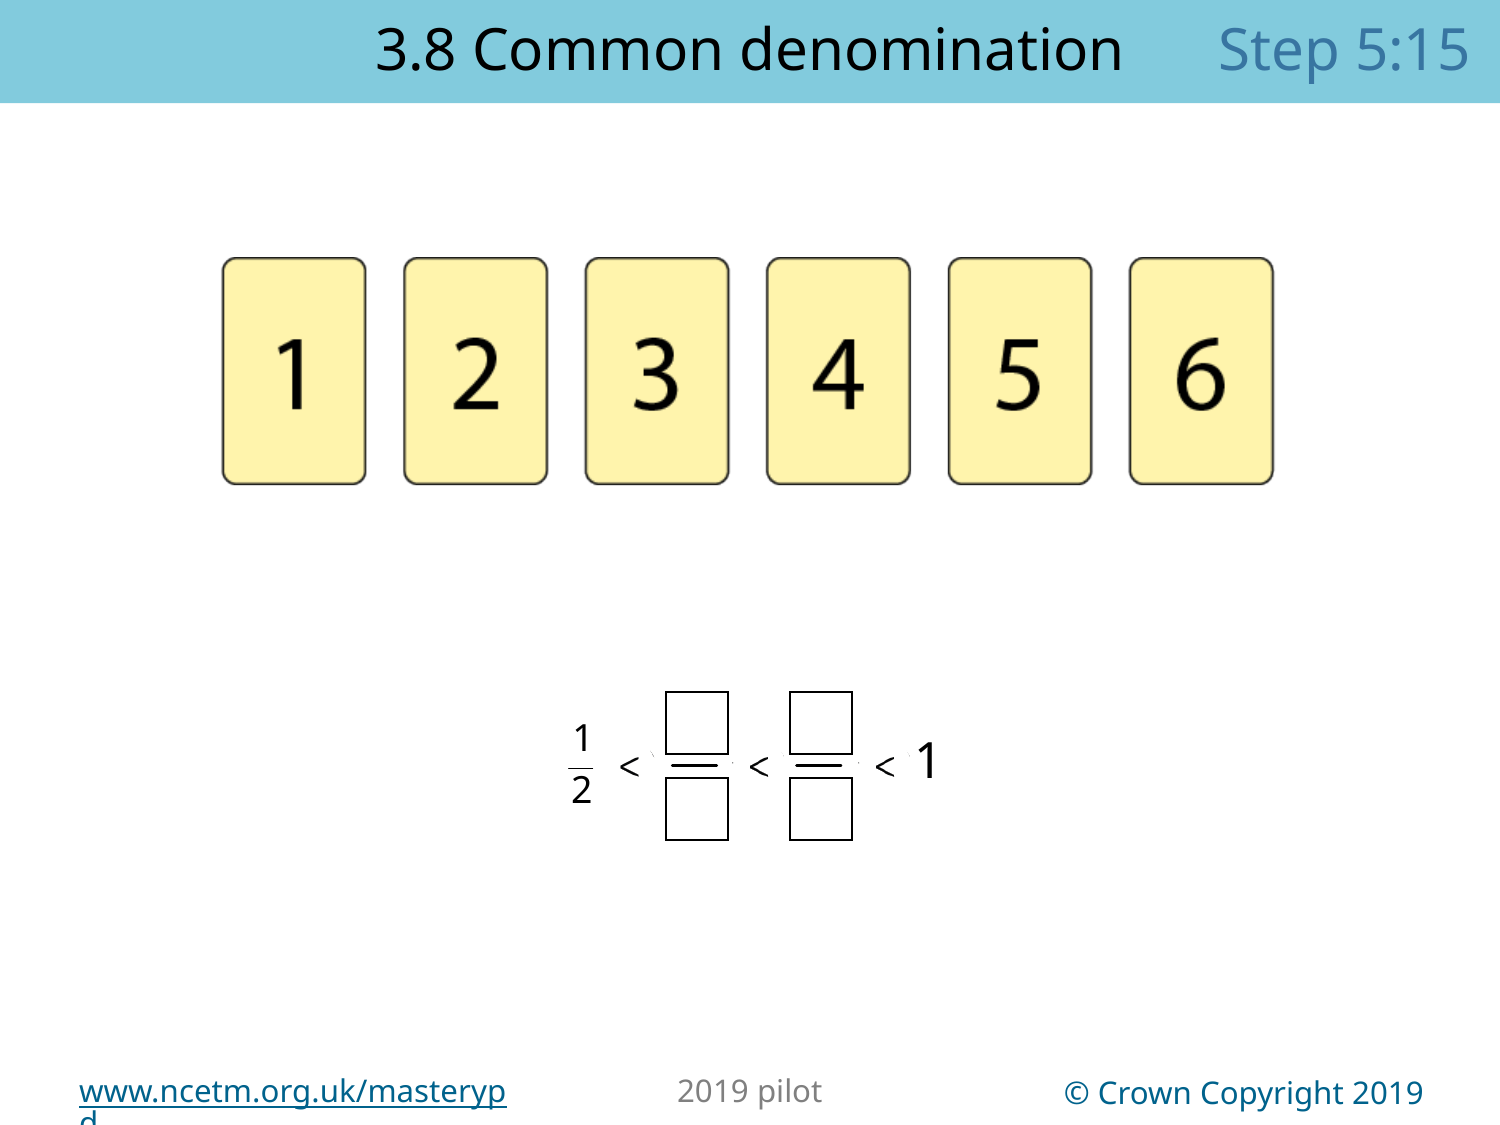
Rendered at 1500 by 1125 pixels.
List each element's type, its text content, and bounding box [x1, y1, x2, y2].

text_box [789, 691, 853, 703]
picture [858, 740, 912, 793]
picture [602, 740, 656, 793]
picture [732, 740, 786, 793]
text_box [665, 691, 729, 703]
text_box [564, 703, 936, 822]
list Step 5:15 [0, 0, 1500, 104]
picture [101, 257, 1399, 519]
text_box [789, 822, 853, 841]
text_box [665, 822, 729, 841]
